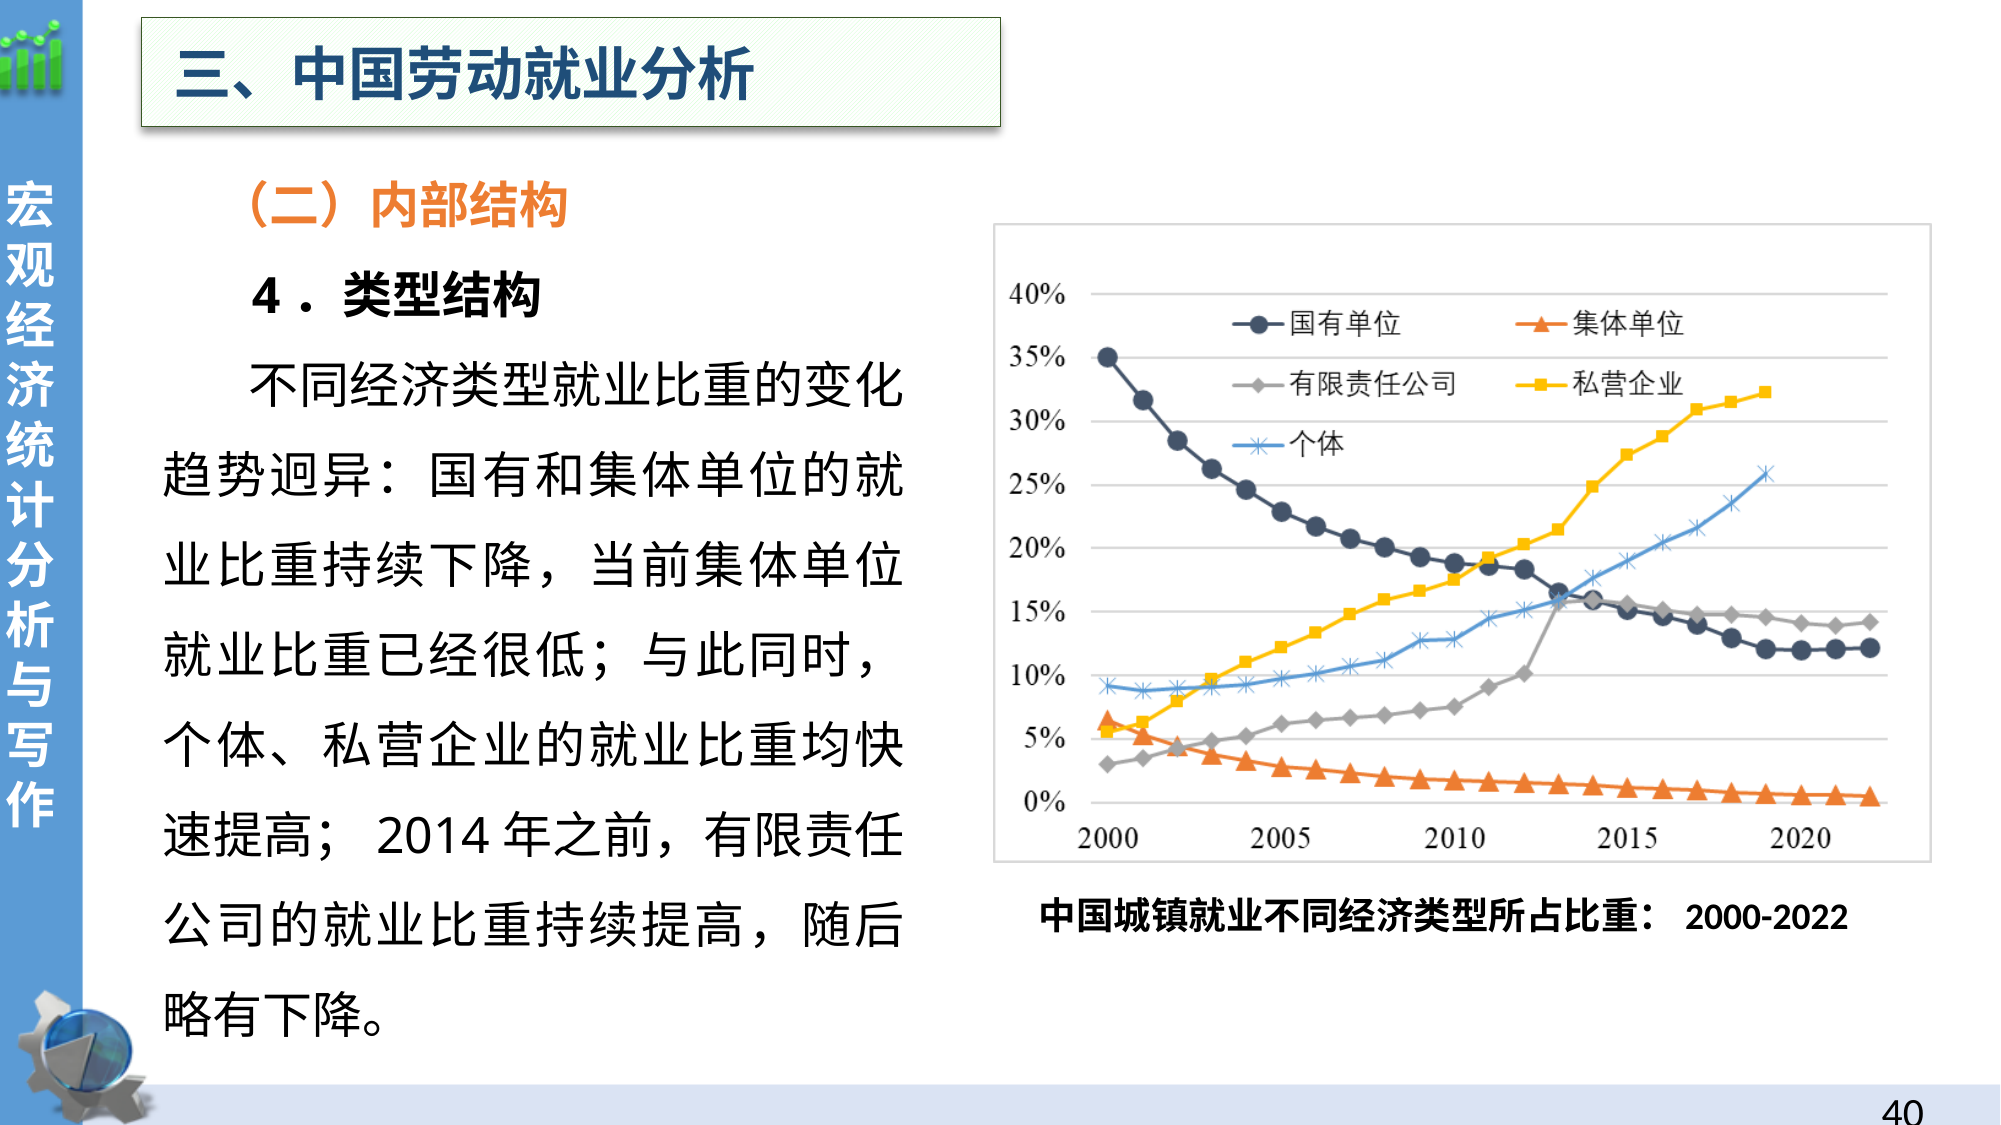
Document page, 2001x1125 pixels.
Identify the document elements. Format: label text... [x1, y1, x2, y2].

text_box [1786, 1085, 1940, 1125]
text_box 三、中国劳动就业分析 [141, 17, 1000, 127]
picture [0, 0, 2001, 1125]
text_box 中国城镇就业不同经济类型所占比重：2000-2022 [1023, 884, 1901, 945]
text_box （二）内部结构 4．类型结构 不同经济类型就业比重的变化趋势迥异：国有和集体单位的就业比重持续下降，当前集体单位就业比重已经很低；与此同时，个体、私营企业的就业比重均快速提高；2014年之前，有限责任公司的就业比重持续提高，随后略有下降。 [148, 146, 920, 1053]
